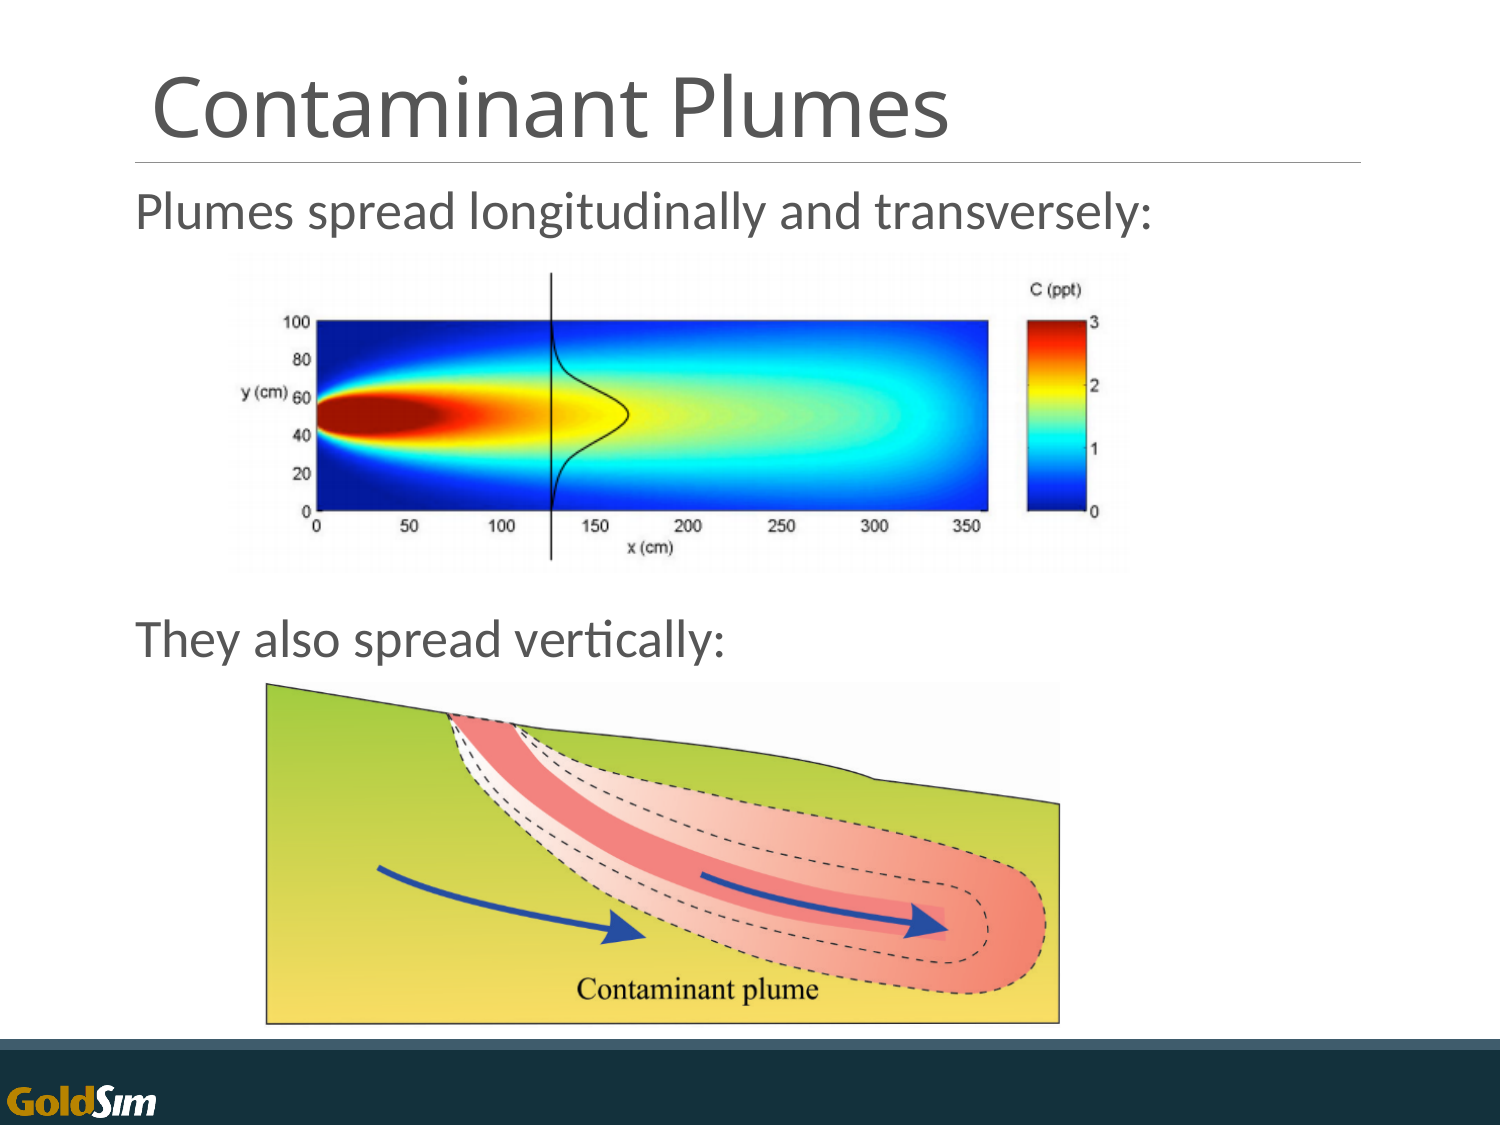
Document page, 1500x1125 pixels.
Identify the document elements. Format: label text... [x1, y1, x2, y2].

list Plumes spread longitudinally and transversely: They also spread vertically: [135, 174, 1373, 951]
title Contaminant Plumes [135, 24, 1373, 163]
picture [227, 248, 1165, 576]
picture [257, 681, 1073, 1029]
picture [7, 1085, 156, 1118]
